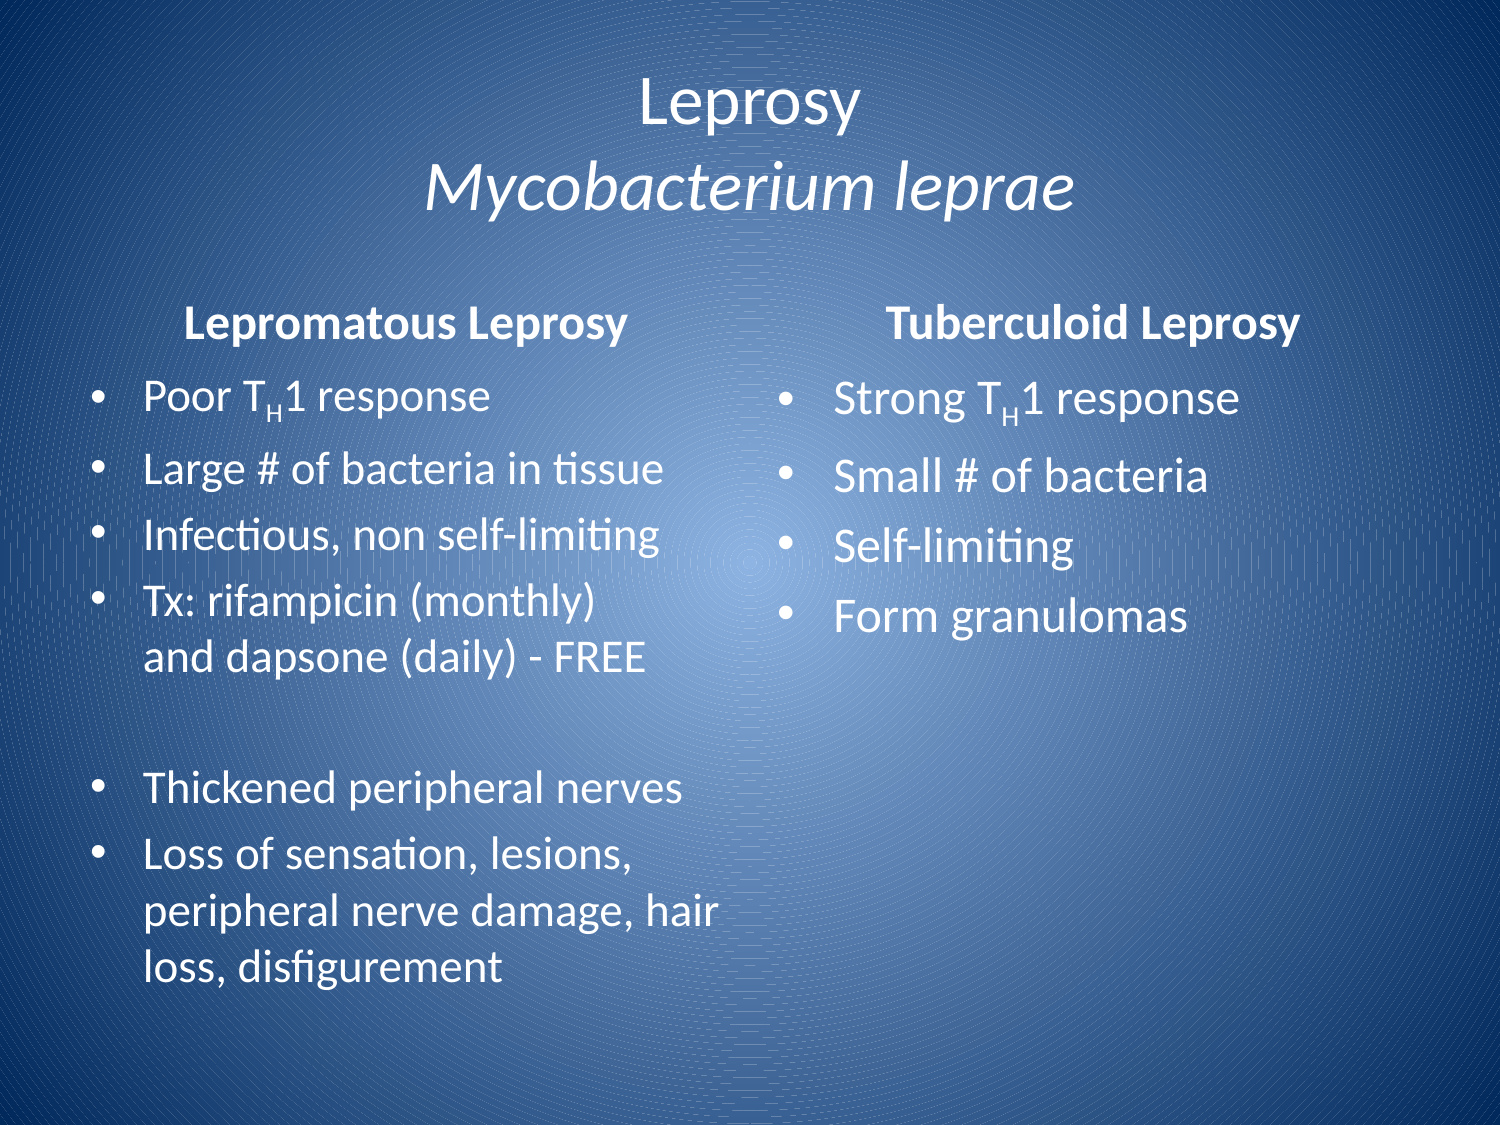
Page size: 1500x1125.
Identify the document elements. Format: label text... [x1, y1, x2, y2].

list Lepromatous Leprosy [75, 251, 738, 356]
list Tuberculoid Leprosy [761, 251, 1425, 356]
title Leprosy Mycobacterium leprae [75, 45, 1425, 233]
list Poor TH1 response Large # of bacteria in tissue Infectious, non self-limiting Tx: rifampicin (monthly) and dapsone (daily) - FREE Thickened peripheral nerves Loss of sensation, lesions, peripheral nerve damage, hair loss, disfigurement [75, 356, 738, 1005]
list Strong TH1 response Small # of bacteria Self-limiting Form granulomas [761, 356, 1425, 1005]
